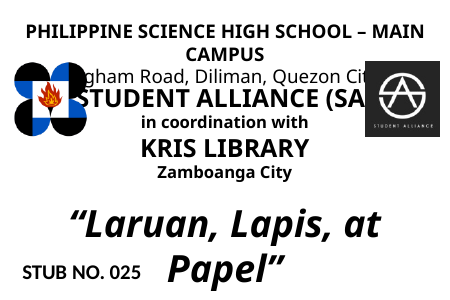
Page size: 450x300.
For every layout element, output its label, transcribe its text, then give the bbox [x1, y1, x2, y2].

picture [364, 60, 441, 137]
text_box “Laruan, Lapis, at Papel” [0, 192, 450, 298]
text_box STUB NO. 025 [7, 251, 213, 292]
text_box PHILIPPINE SCIENCE HIGH SCHOOL – MAIN CAMPUS Agham Road, Diliman, Quezon City [0, 12, 450, 74]
picture [12, 60, 88, 137]
text_box STUDENT ALLIANCE (SA) in coordination with KRIS LIBRARY Zamboanga City [0, 74, 450, 190]
